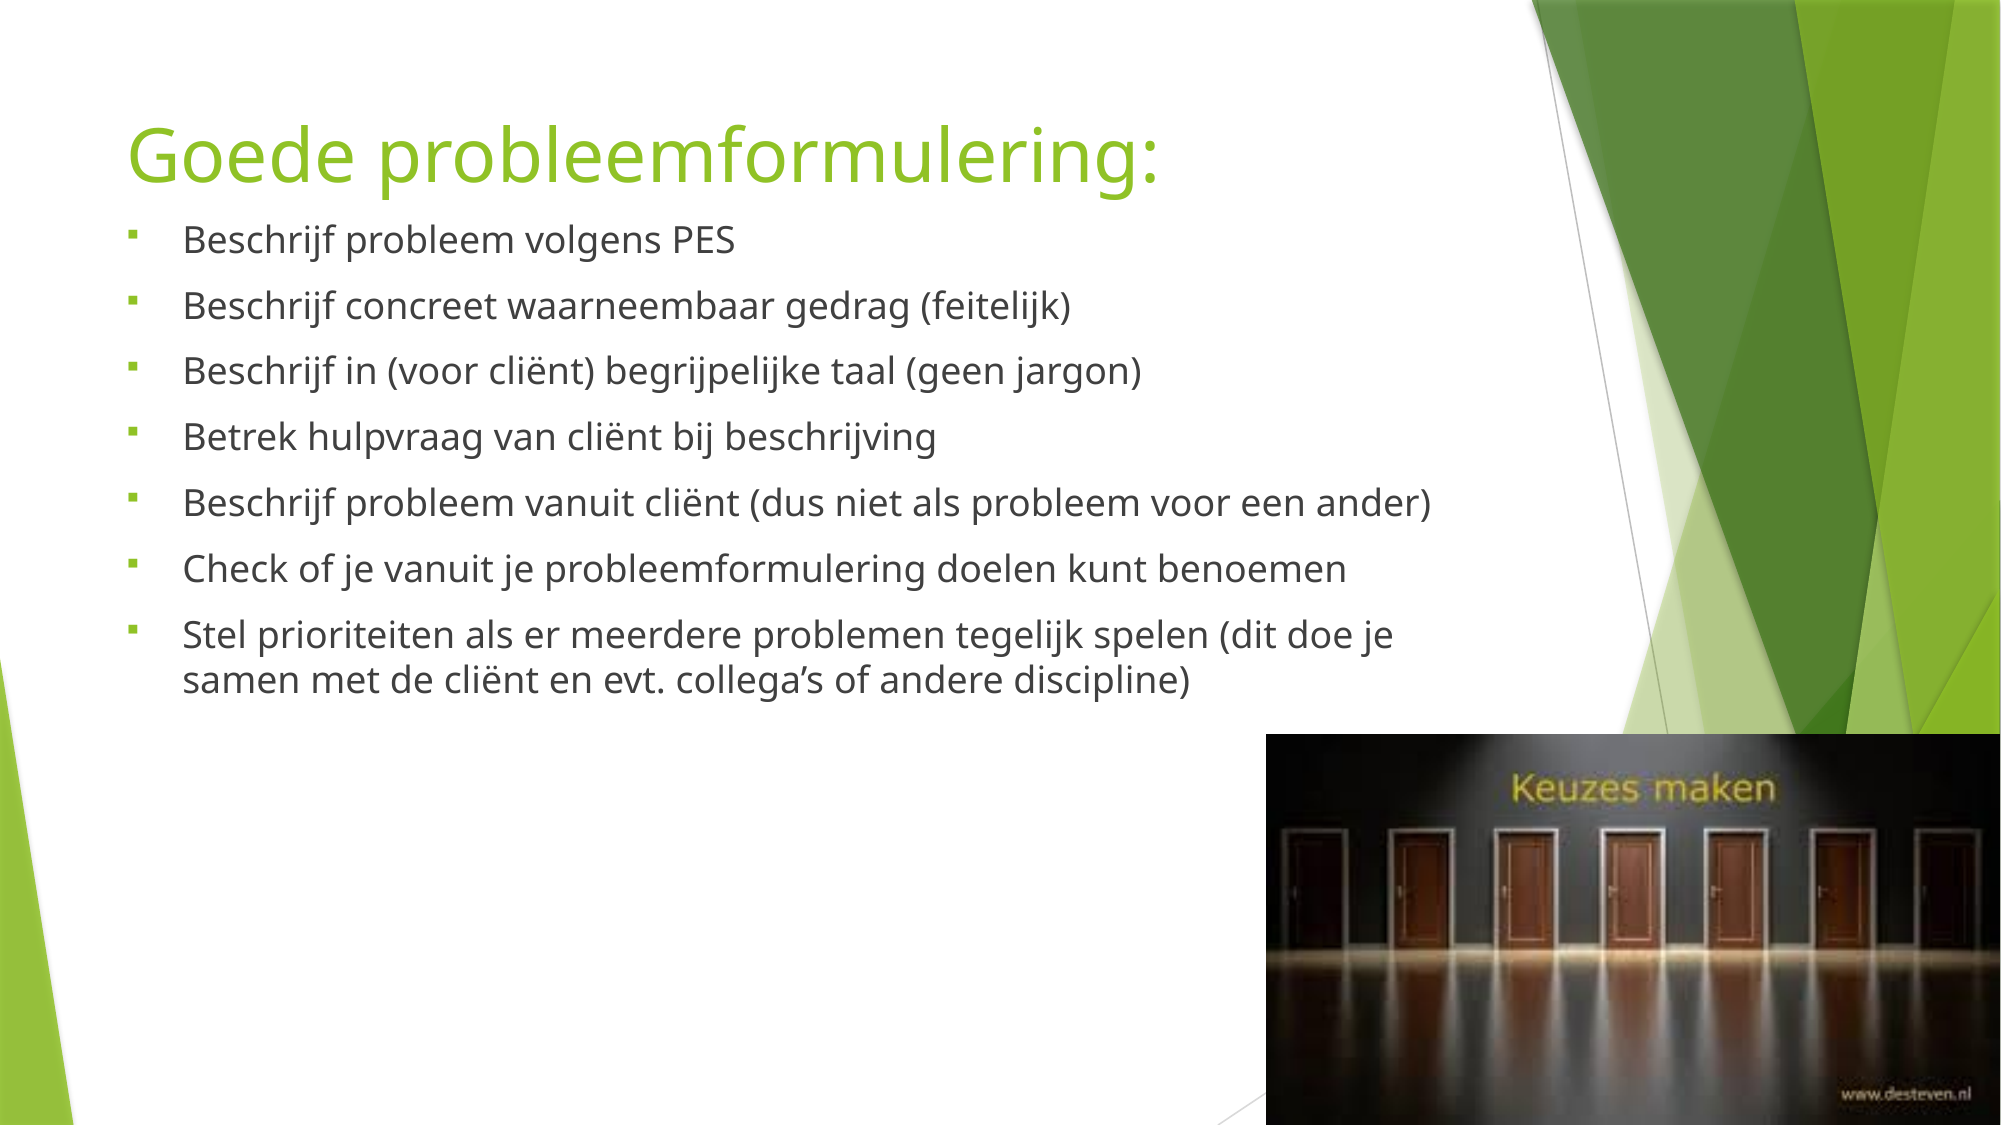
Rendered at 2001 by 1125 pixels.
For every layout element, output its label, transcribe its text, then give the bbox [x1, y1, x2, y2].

picture [1265, 733, 2000, 1125]
list Beschrijf probleem volgens PES Beschrijf concreet waarneembaar gedrag (feitelijk) Beschrijf in (voor cliënt) begrijpelijke taal (geen jargon) Betrek hulpvraag van cliënt bij beschrijving Beschrijf probleem vanuit cliënt (dus niet als probleem voor een ander) Check of je vanuit je probleemformulering doelen kunt benoemen Stel prioriteiten als er meerdere problemen tegelijk spelen (dit doe je samen met de cliënt en evt. collega’s of andere discipline) [111, 208, 1522, 845]
title Goede probleemformulering: [111, 99, 1522, 208]
